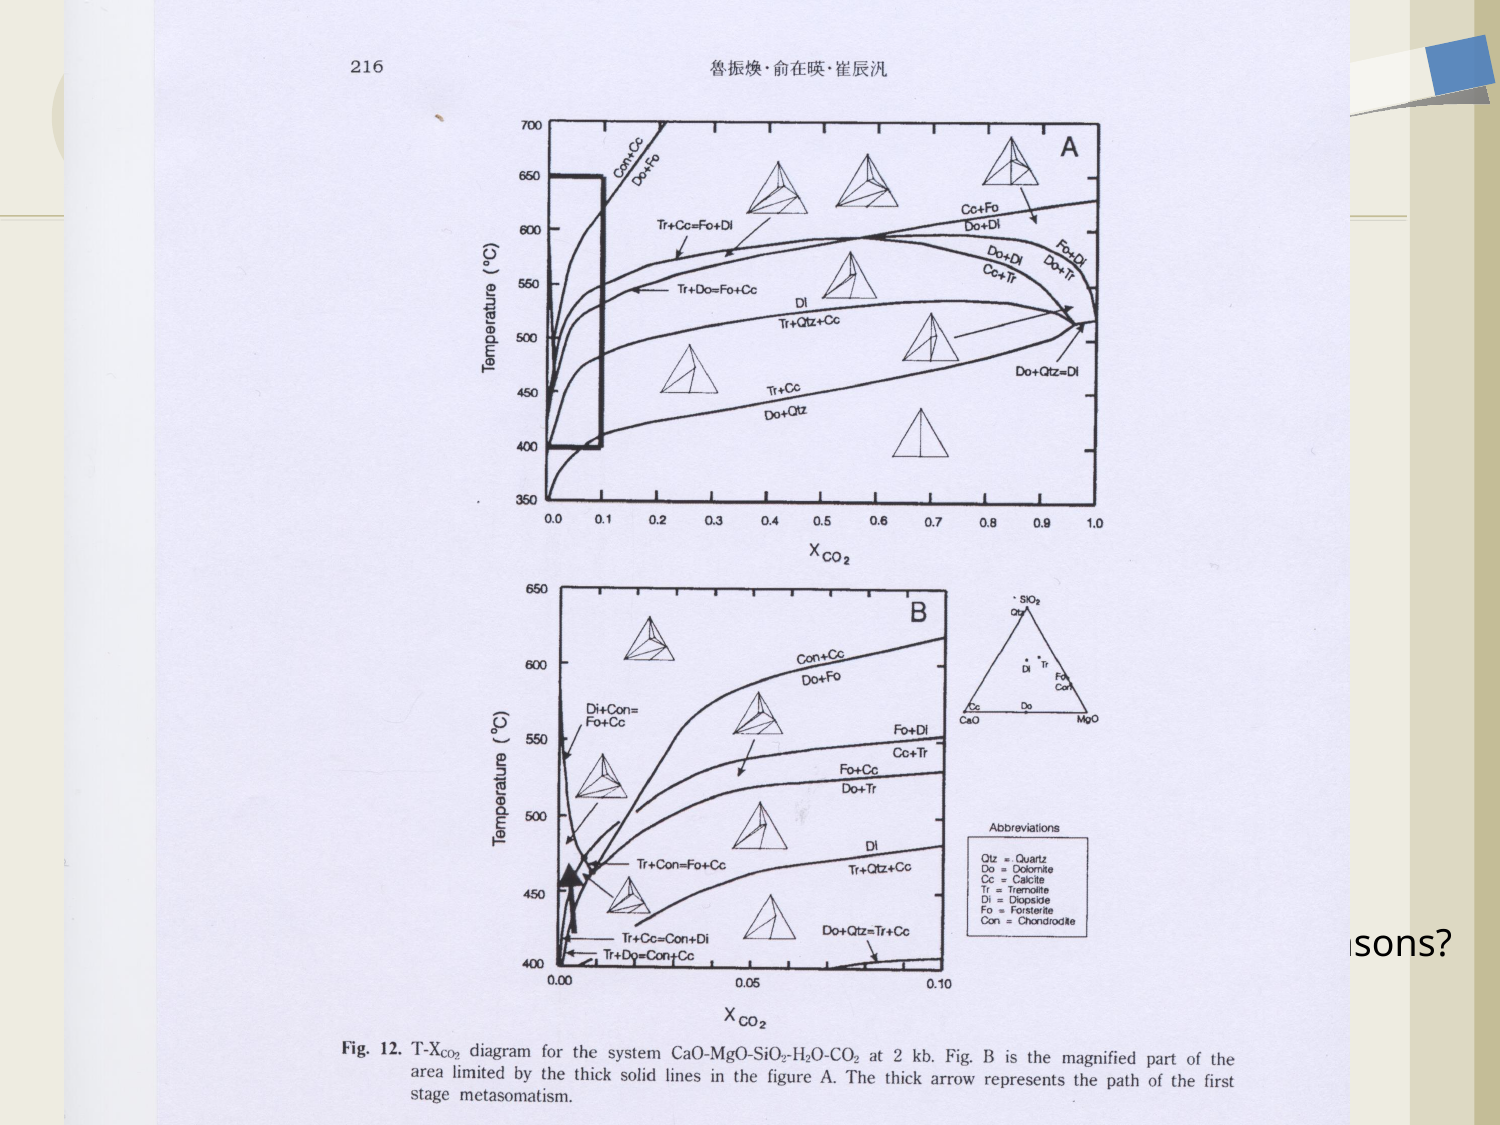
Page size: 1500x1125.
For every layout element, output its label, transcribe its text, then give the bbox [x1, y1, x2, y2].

picture [64, 0, 1351, 1125]
text_box For the three points A, B, and C, What are the existing phases & number of them Calculate the degrees of freedom What mineral do you expect from a contact metamorphic rock? Reasons? If your thinsection has all the three phases stably coexisting, what are the temperature and pressure condition the rock experienced? [1383, 776, 1469, 1125]
